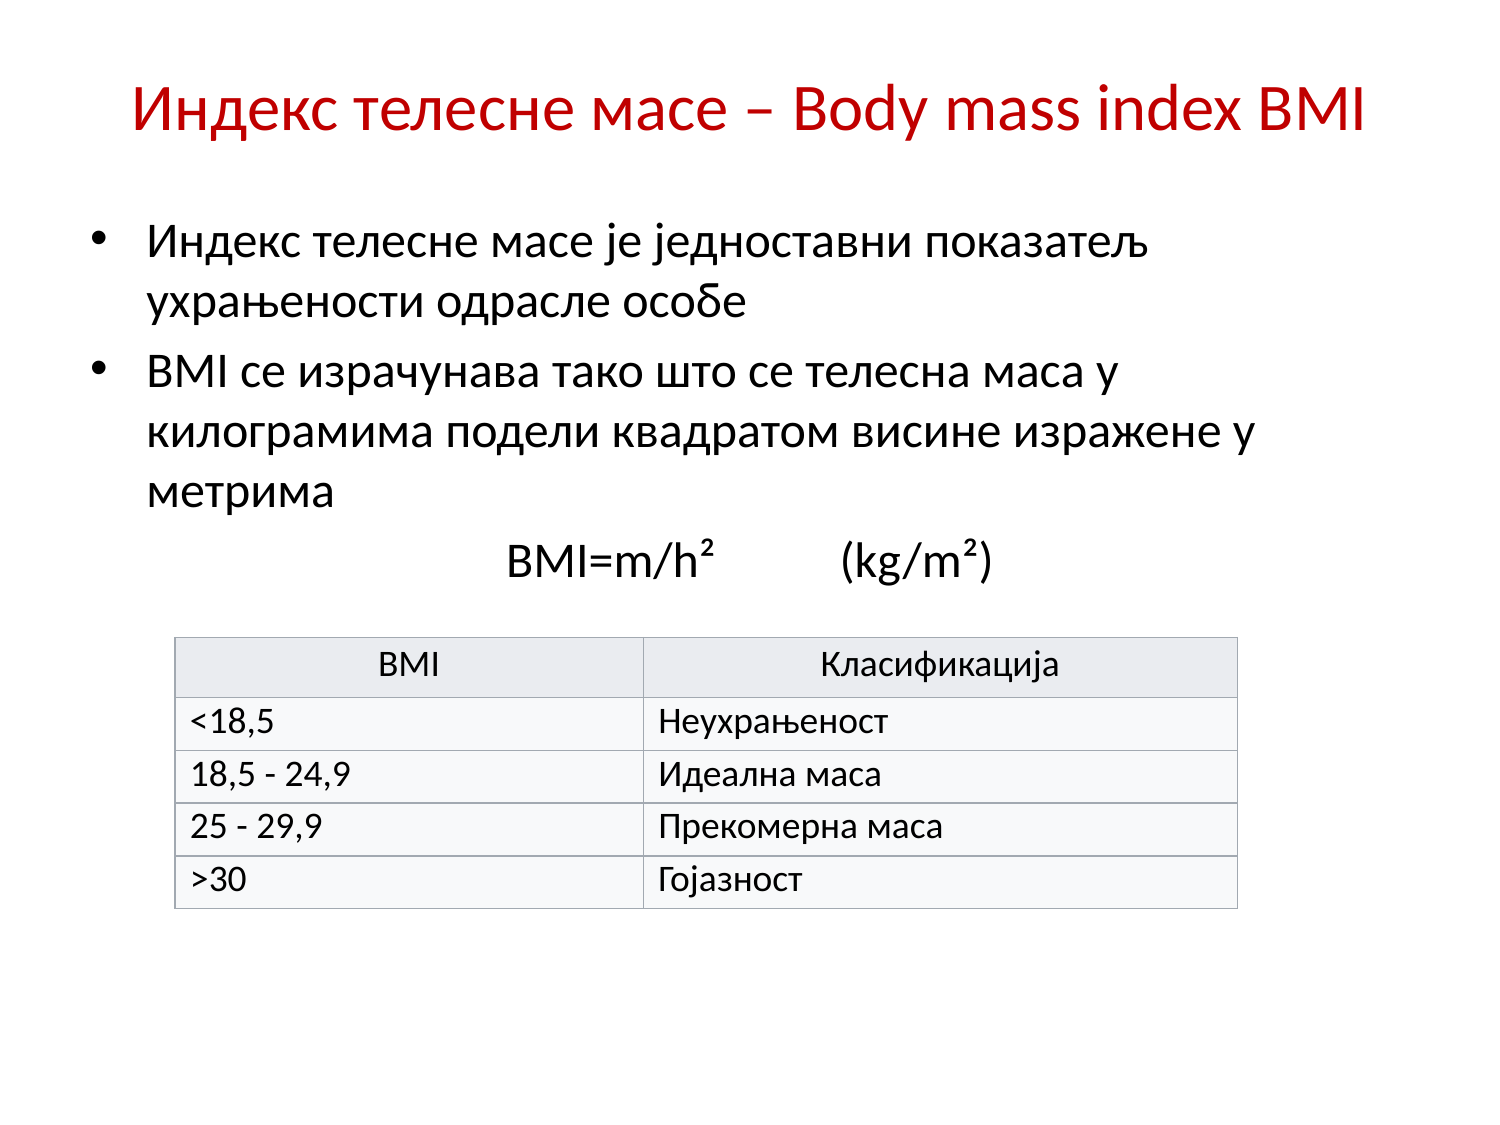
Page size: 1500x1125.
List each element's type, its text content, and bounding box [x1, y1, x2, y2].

table_header Класификација [644, 638, 1237, 697]
table_cell 25 - 29,9 [176, 804, 643, 855]
table_header BMI [176, 638, 643, 697]
table_cell 18,5 - 24,9 [176, 751, 643, 802]
table_cell <18,5 [176, 698, 643, 750]
list Индекс телесне масе је једноставни показатељ ухрањености одрасле особе BMI се израчунава тако што се телесна маса у килограмима подели квадратом висине изражене у метрима BMI=m/h² (kg/m²) [75, 200, 1425, 1005]
table_cell Неухрањеност [644, 698, 1237, 750]
table_cell Гојазност [644, 857, 1237, 908]
title Индекс телесне масе – Body mass index BMI [75, 45, 1425, 163]
table_cell Идеална маса [644, 751, 1237, 802]
table_cell >30 [176, 857, 643, 908]
table_cell Прекомерна маса [644, 804, 1237, 855]
